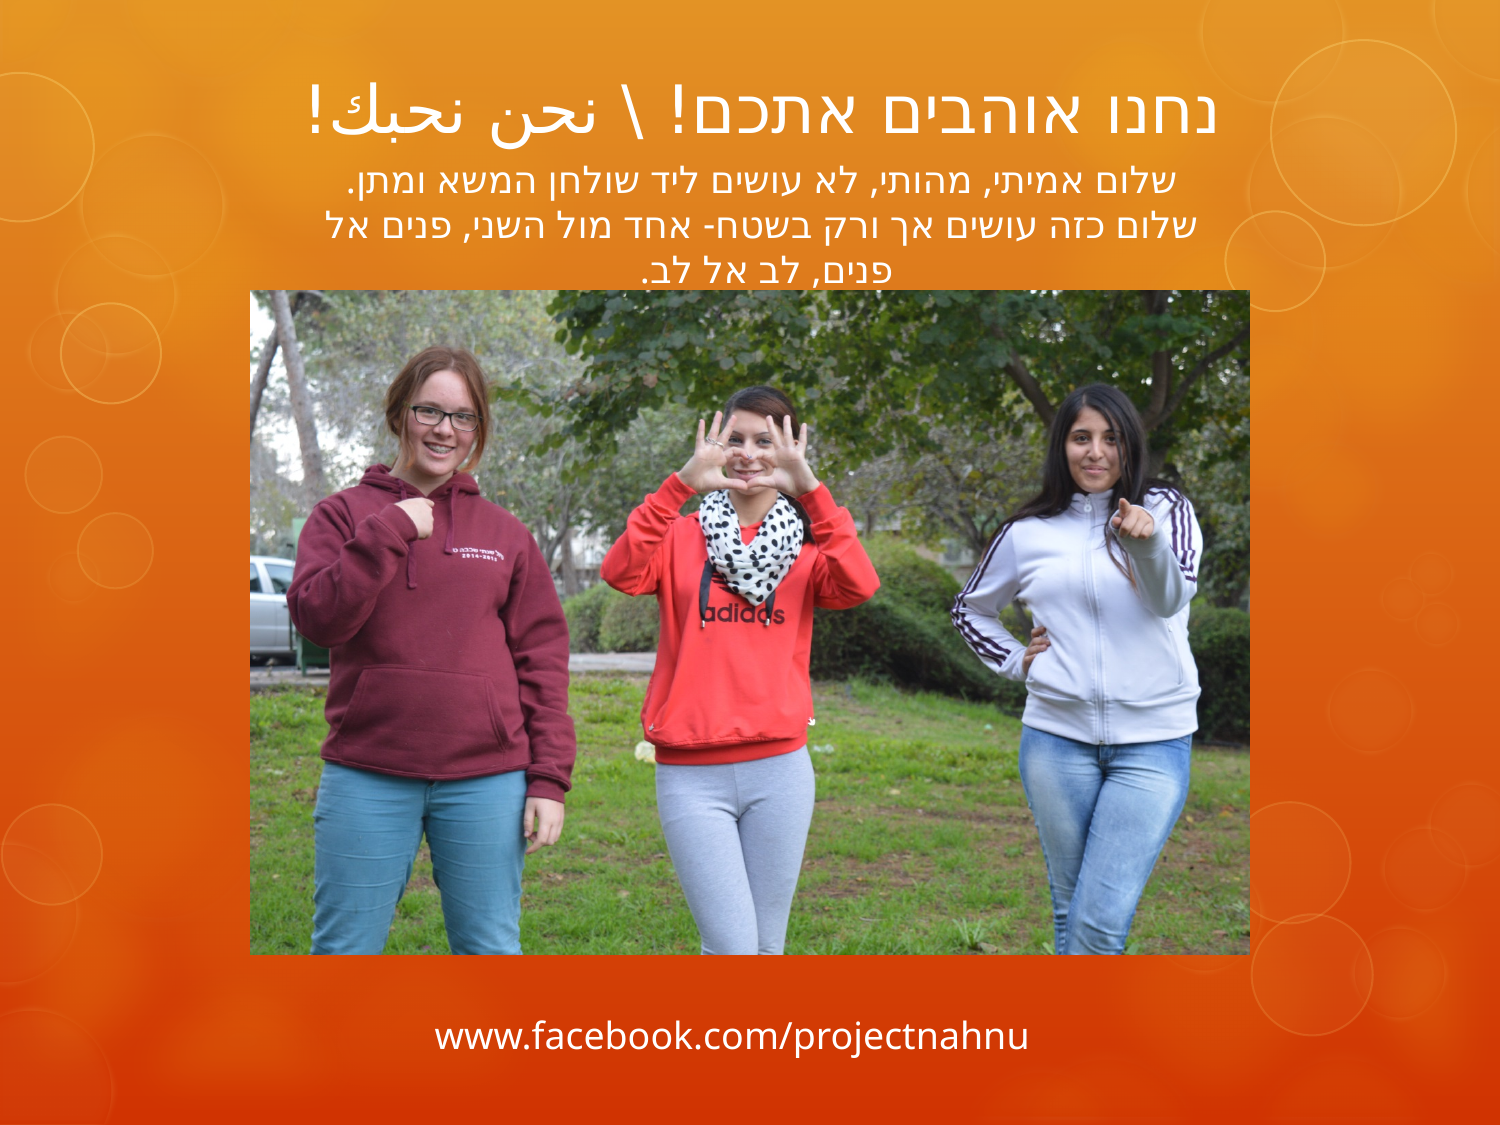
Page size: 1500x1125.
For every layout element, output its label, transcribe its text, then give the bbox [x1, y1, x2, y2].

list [249, 289, 1251, 956]
text_box שלום אמיתי, מהותי, לא עושים ליד שולחן המשא ומתן. שלום כזה עושים אך ורק בשטח- אחד מול השני, פנים אל פנים, לב אל לב. [289, 148, 1235, 288]
text_box www.facebook.com/projectnahnu [324, 1004, 1140, 1065]
title נחנו אוהבים אתכם! \ نحن نحبك! [177, 30, 1347, 183]
